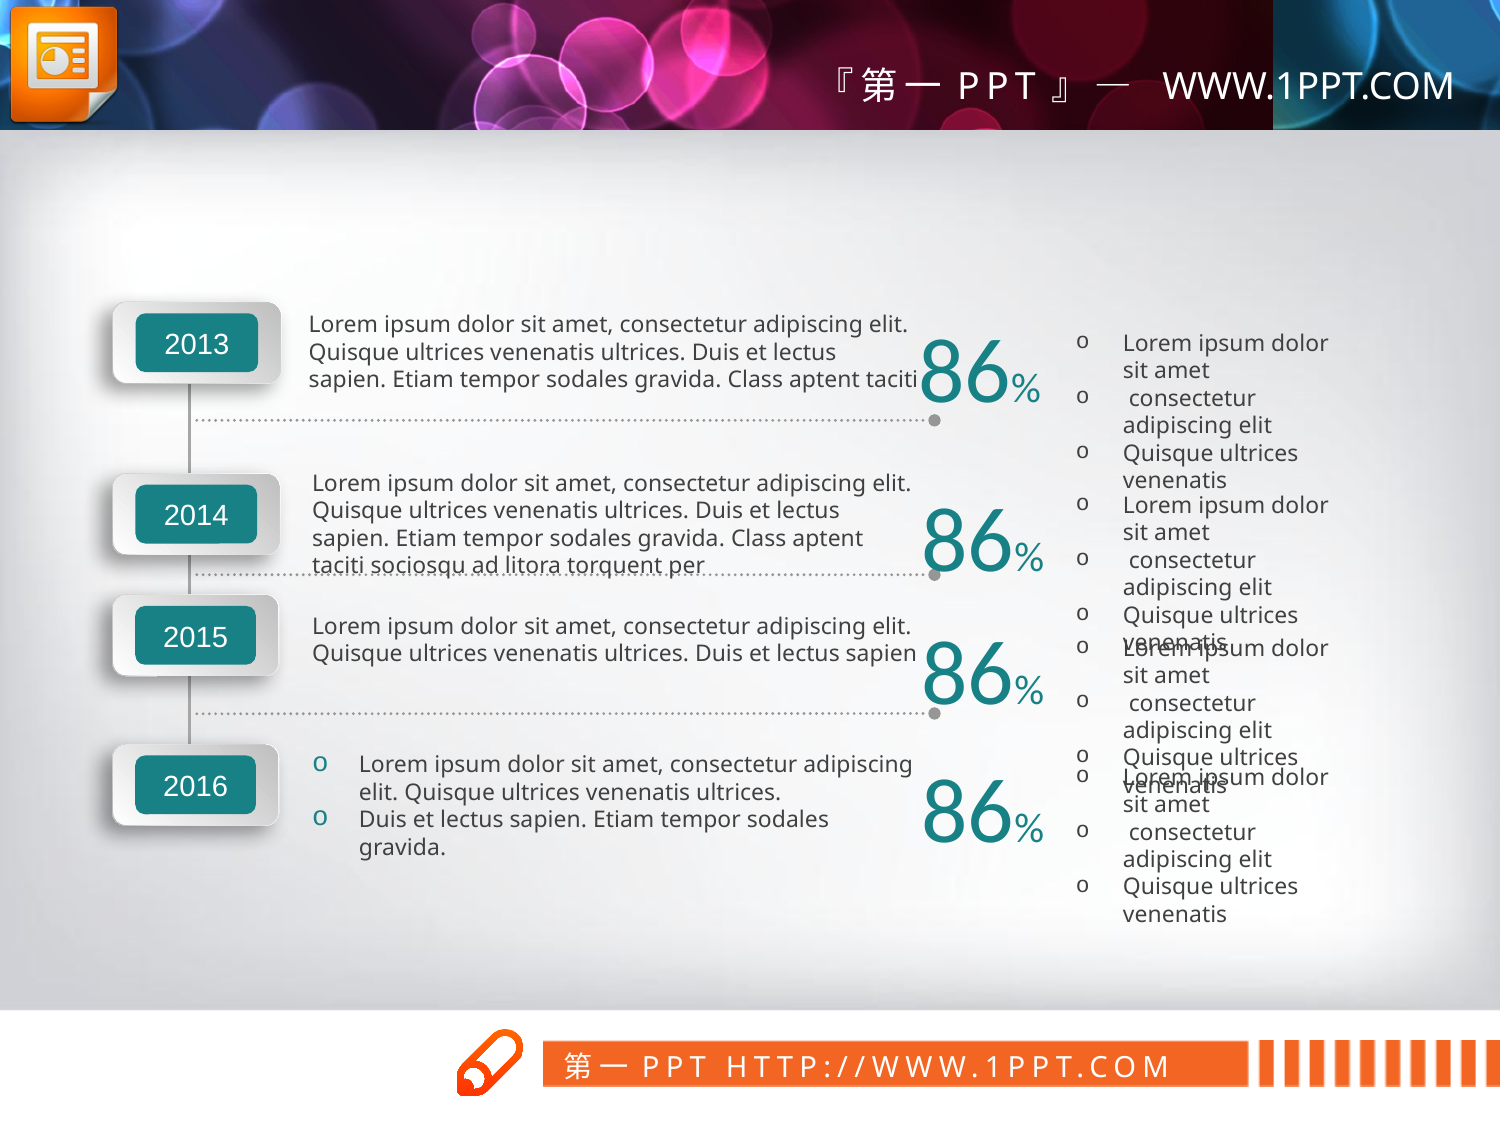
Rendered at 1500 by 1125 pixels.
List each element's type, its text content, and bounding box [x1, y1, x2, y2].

text_box Lorem ipsum dolor sit amet, consectetur adipiscing elit. Quisque ultrices venenatis ultrices. Duis et lectus sapien. Etiam tempor sodales gravida. [297, 742, 935, 868]
text_box 86% [906, 472, 1061, 598]
picture [543, 1040, 1500, 1087]
text_box Lorem ipsum dolor sit amet consectetur adipiscing elit Quisque ultrices venenatis [1061, 625, 1367, 754]
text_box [111, 473, 281, 556]
text_box 86% [906, 743, 1061, 869]
text_box 86% [906, 605, 1061, 731]
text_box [111, 743, 280, 826]
text_box Lorem ipsum dolor sit amet, consectetur adipiscing elit. Quisque ultrices venenatis ultrices. Duis et lectus sapien. Etiam tempor sodales gravida. Class aptent taciti sociosqu ad litora torquent per [297, 460, 935, 586]
text_box Lorem ipsum dolor sit amet consectetur adipiscing elit Quisque ultrices venenatis [1061, 320, 1367, 483]
picture [0, 0, 1500, 1012]
text_box 86% [903, 303, 1128, 429]
text_box Lorem ipsum dolor sit amet, consectetur adipiscing elit. Quisque ultrices venenatis ultrices. Duis et lectus sapien [297, 604, 935, 674]
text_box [111, 301, 282, 384]
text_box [111, 594, 280, 677]
text_box Lorem ipsum dolor sit amet consectetur adipiscing elit Quisque ultrices venenatis [1061, 483, 1367, 625]
text_box Lorem ipsum dolor sit amet, consectetur adipiscing elit. Quisque ultrices venenatis ultrices. Duis et lectus sapien. Etiam tempor sodales gravida. Class aptent taciti [293, 302, 935, 400]
text_box Lorem ipsum dolor sit amet consectetur adipiscing elit Quisque ultrices venenatis [1061, 754, 1367, 935]
